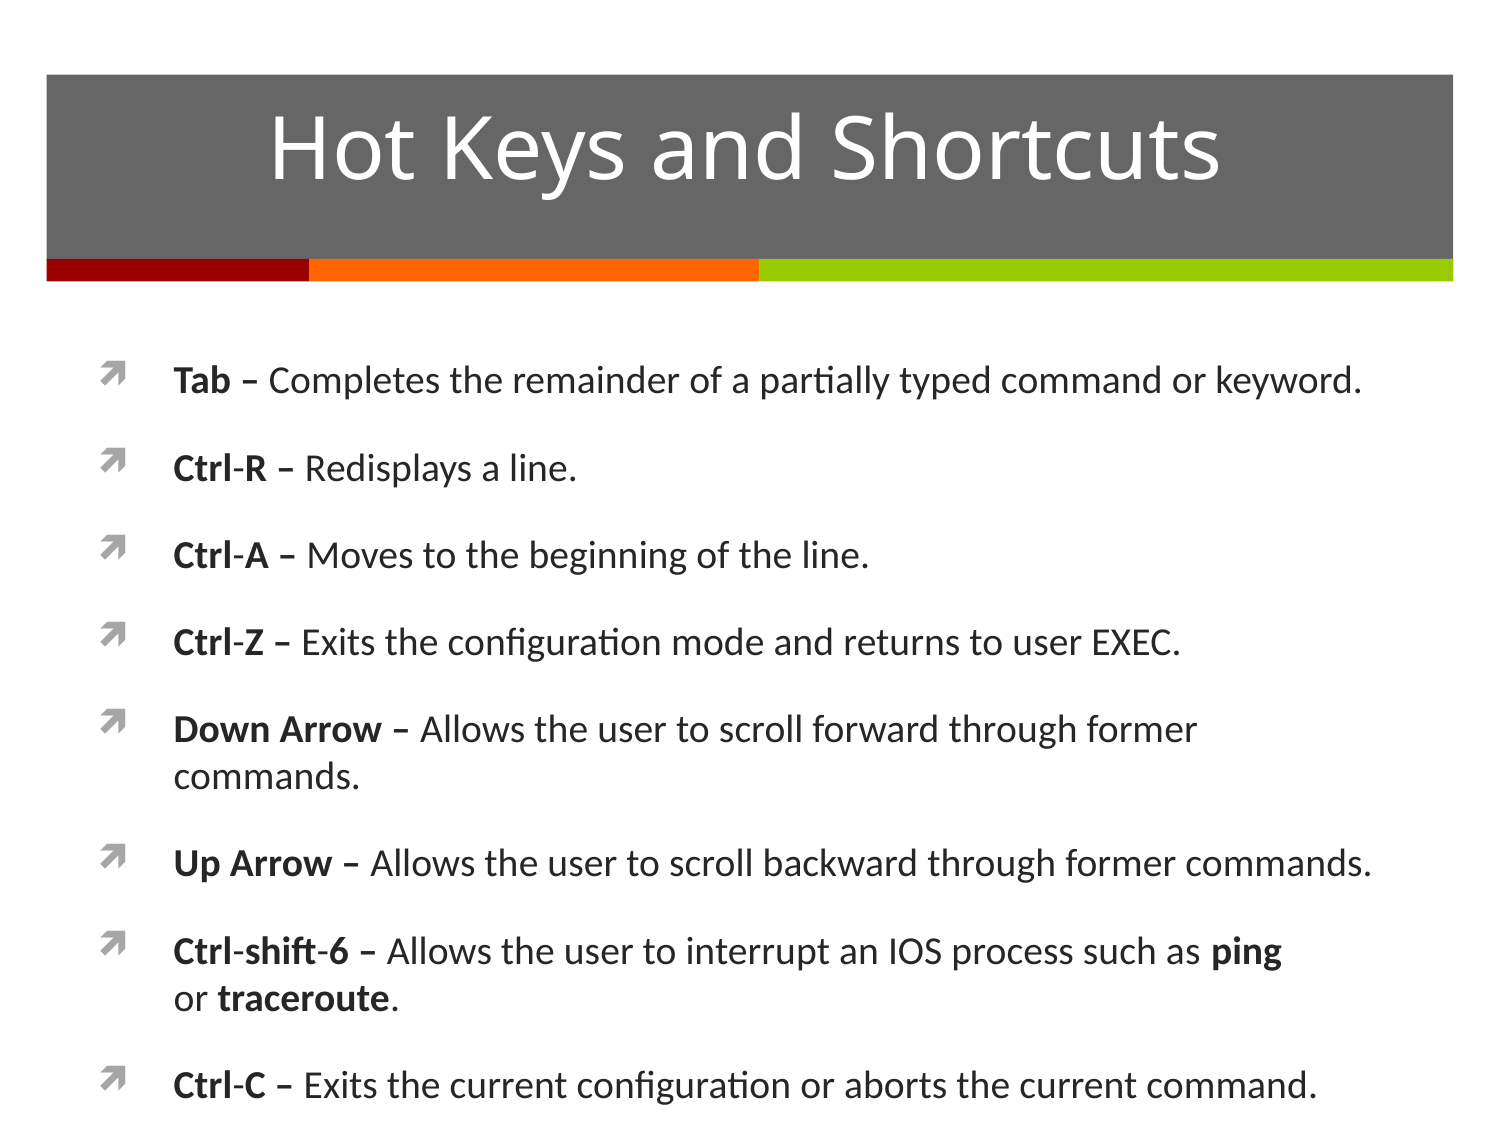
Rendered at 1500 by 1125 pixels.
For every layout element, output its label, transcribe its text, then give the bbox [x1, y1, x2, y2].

list Tab – Completes the remainder of a partially typed command or keyword. Ctrl-R – Redisplays a line. Ctrl-A – Moves to the beginning of the line. Ctrl-Z – Exits the configuration mode and returns to user EXEC. Down Arrow – Allows the user to scroll forward through former commands. Up Arrow – Allows the user to scroll backward through former commands. Ctrl-shift-6 – Allows the user to interrupt an IOS process such as ping or traceroute. Ctrl-C – Exits the current configuration or aborts the current command. [82, 346, 1391, 1125]
title Hot Keys and Shortcuts [76, 76, 1413, 214]
